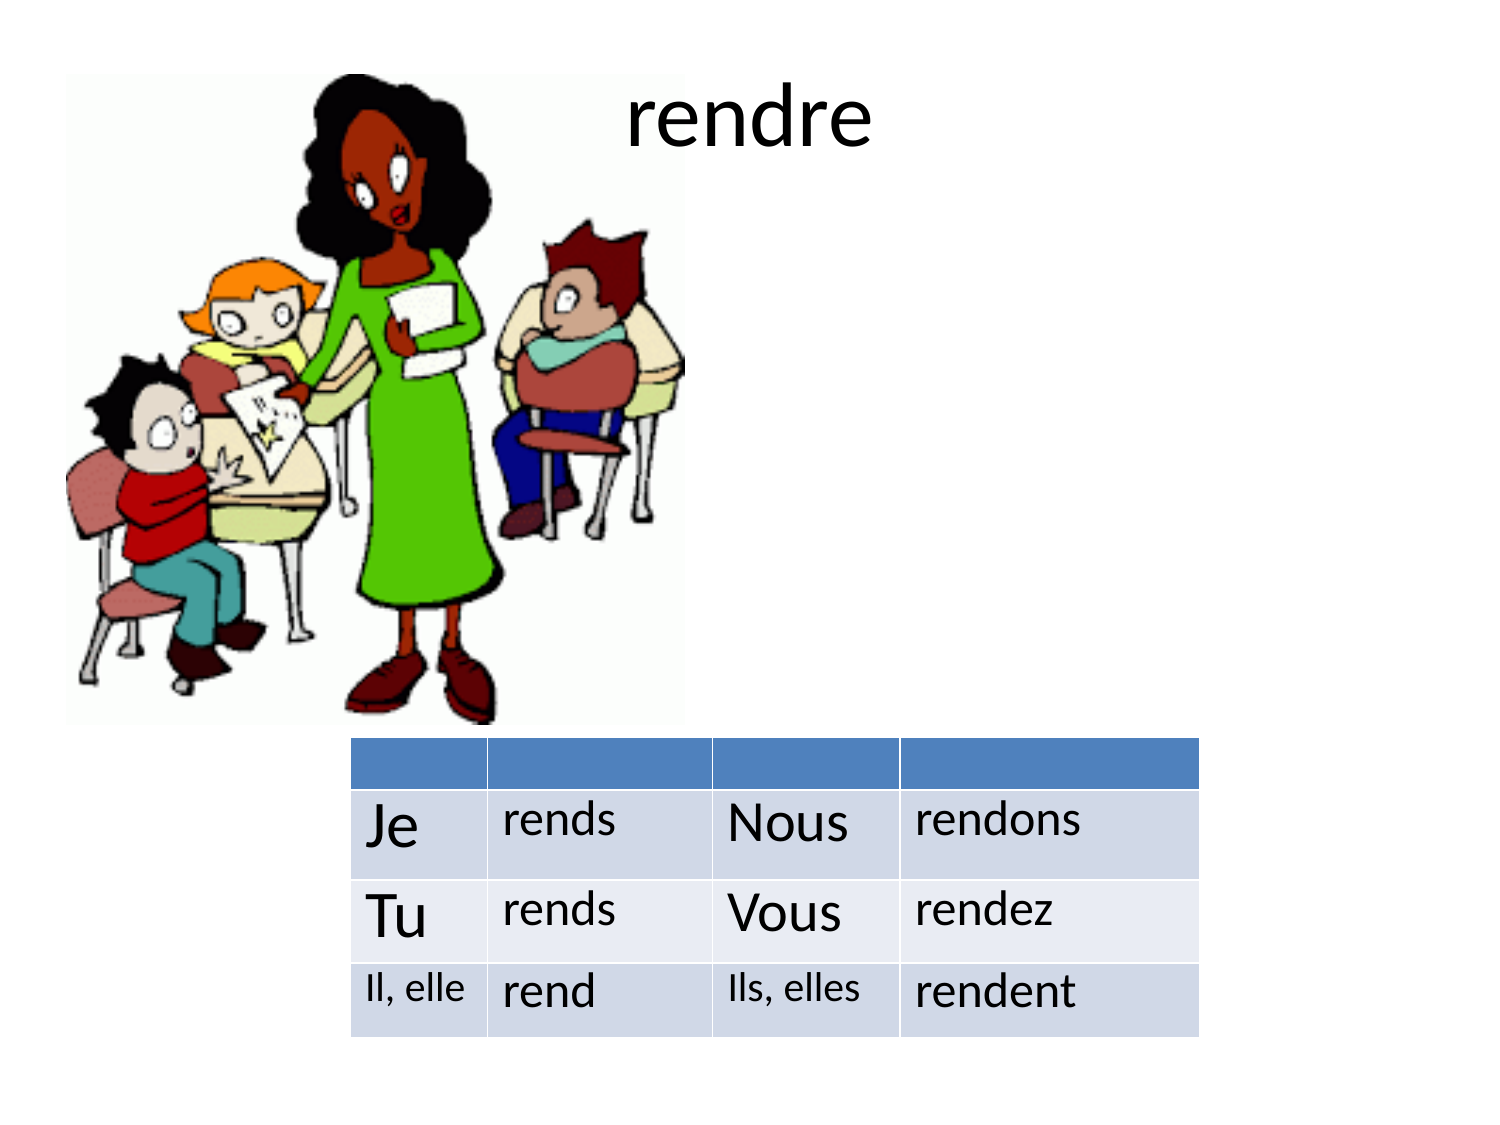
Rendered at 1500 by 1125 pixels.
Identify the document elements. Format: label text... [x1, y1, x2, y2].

table_cell Je [351, 791, 487, 879]
table_cell Vous [713, 881, 899, 962]
table_cell Ils, elles [713, 964, 899, 1037]
title rendre [75, 45, 1425, 175]
table_cell rends [488, 881, 712, 962]
table_cell Nous [713, 791, 899, 879]
table_cell rendez [901, 881, 1199, 962]
table_header [901, 738, 1199, 789]
table_header [351, 738, 487, 789]
table_cell rendent [901, 964, 1199, 1037]
table_header [713, 738, 899, 789]
table_cell rend [488, 964, 712, 1037]
table_header [488, 738, 712, 789]
table_cell Tu [351, 881, 487, 962]
table_cell rendons [901, 791, 1199, 879]
table_cell rends [488, 791, 712, 879]
picture [66, 74, 685, 726]
table_cell Il, elle [351, 964, 487, 1037]
